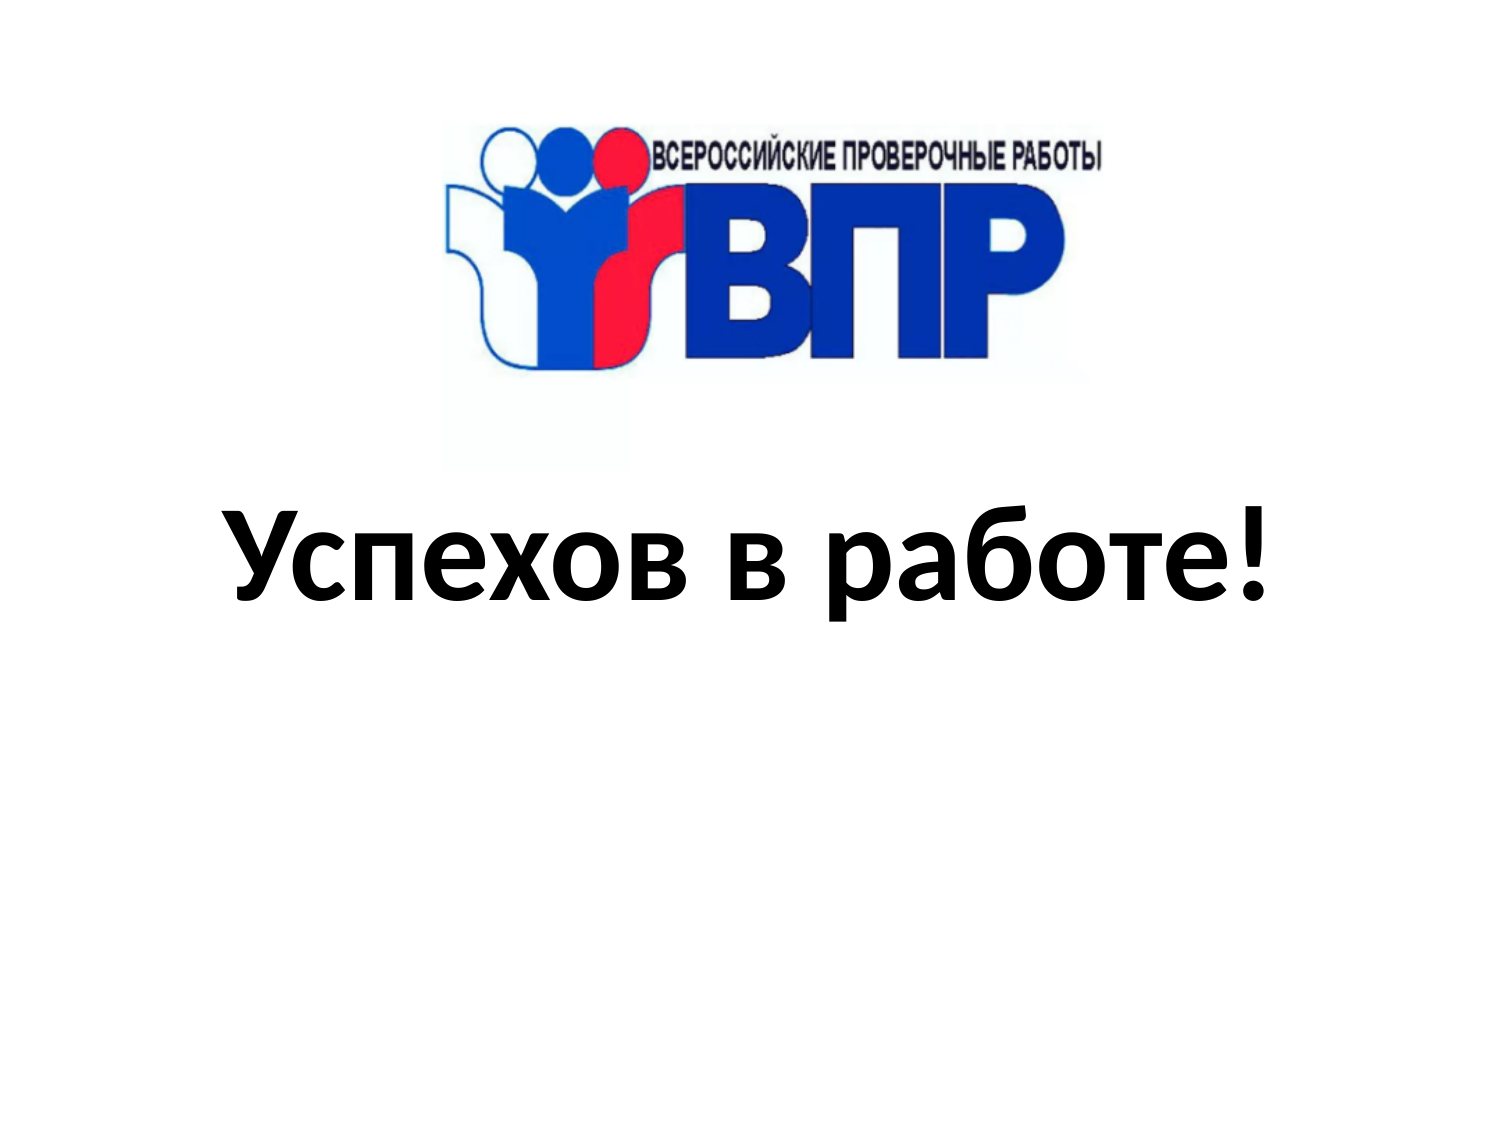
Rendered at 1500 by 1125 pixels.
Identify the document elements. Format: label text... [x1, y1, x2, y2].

list Успехов в работе! [75, 262, 1425, 1005]
picture [442, 30, 1105, 473]
